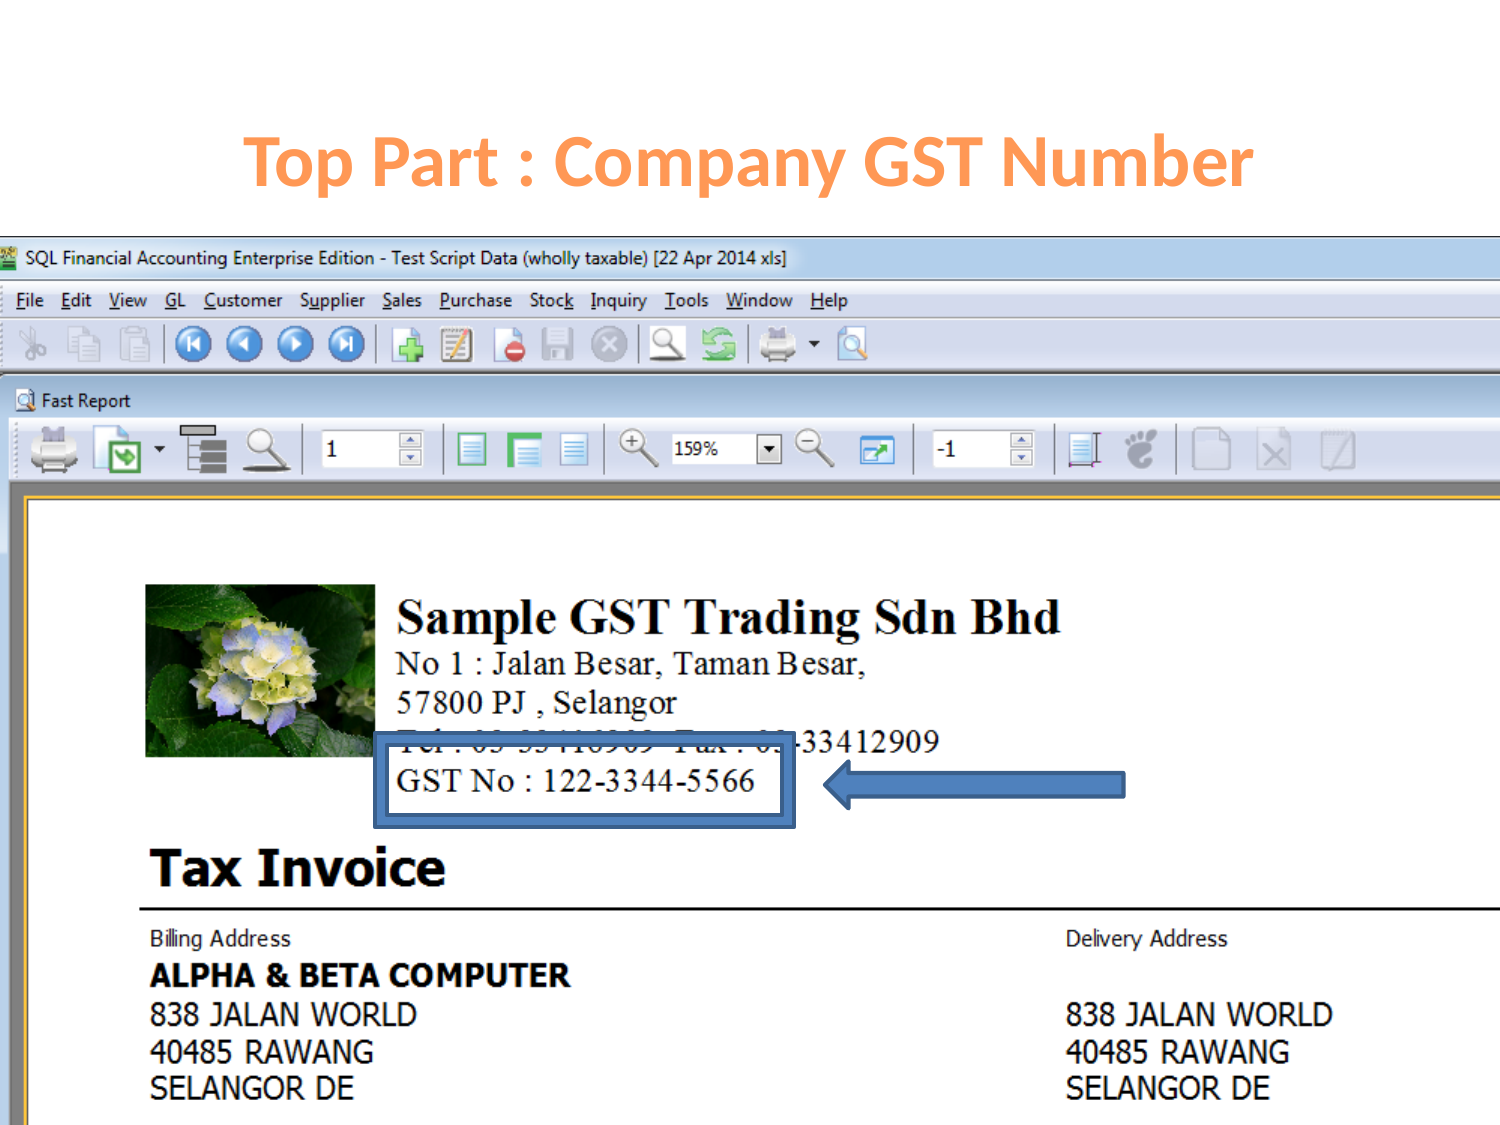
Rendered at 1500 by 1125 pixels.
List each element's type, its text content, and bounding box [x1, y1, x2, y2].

title Top Part : Company GST Number [75, 62, 1425, 234]
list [0, 236, 1500, 1125]
